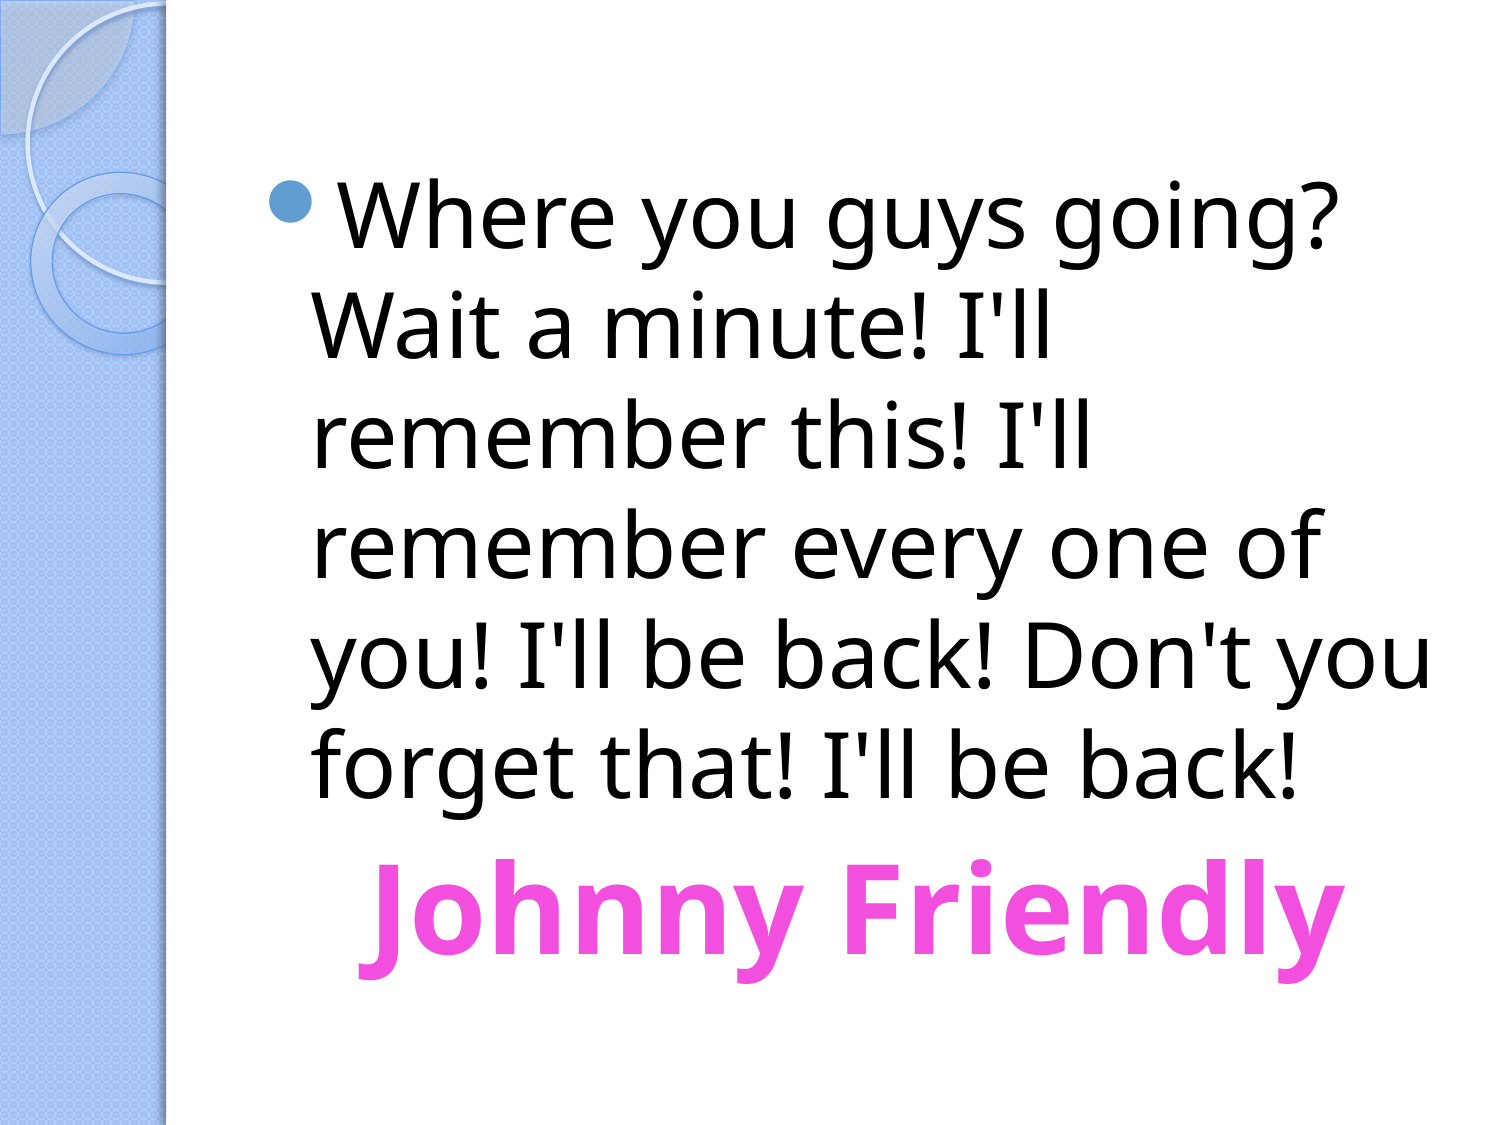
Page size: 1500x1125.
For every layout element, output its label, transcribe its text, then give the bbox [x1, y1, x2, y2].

list Where you guys going? Wait a minute! I'll remember this! I'll remember every one of you! I'll be back! Don't you forget that! I'll be back! Johnny Friendly [235, 149, 1466, 1025]
